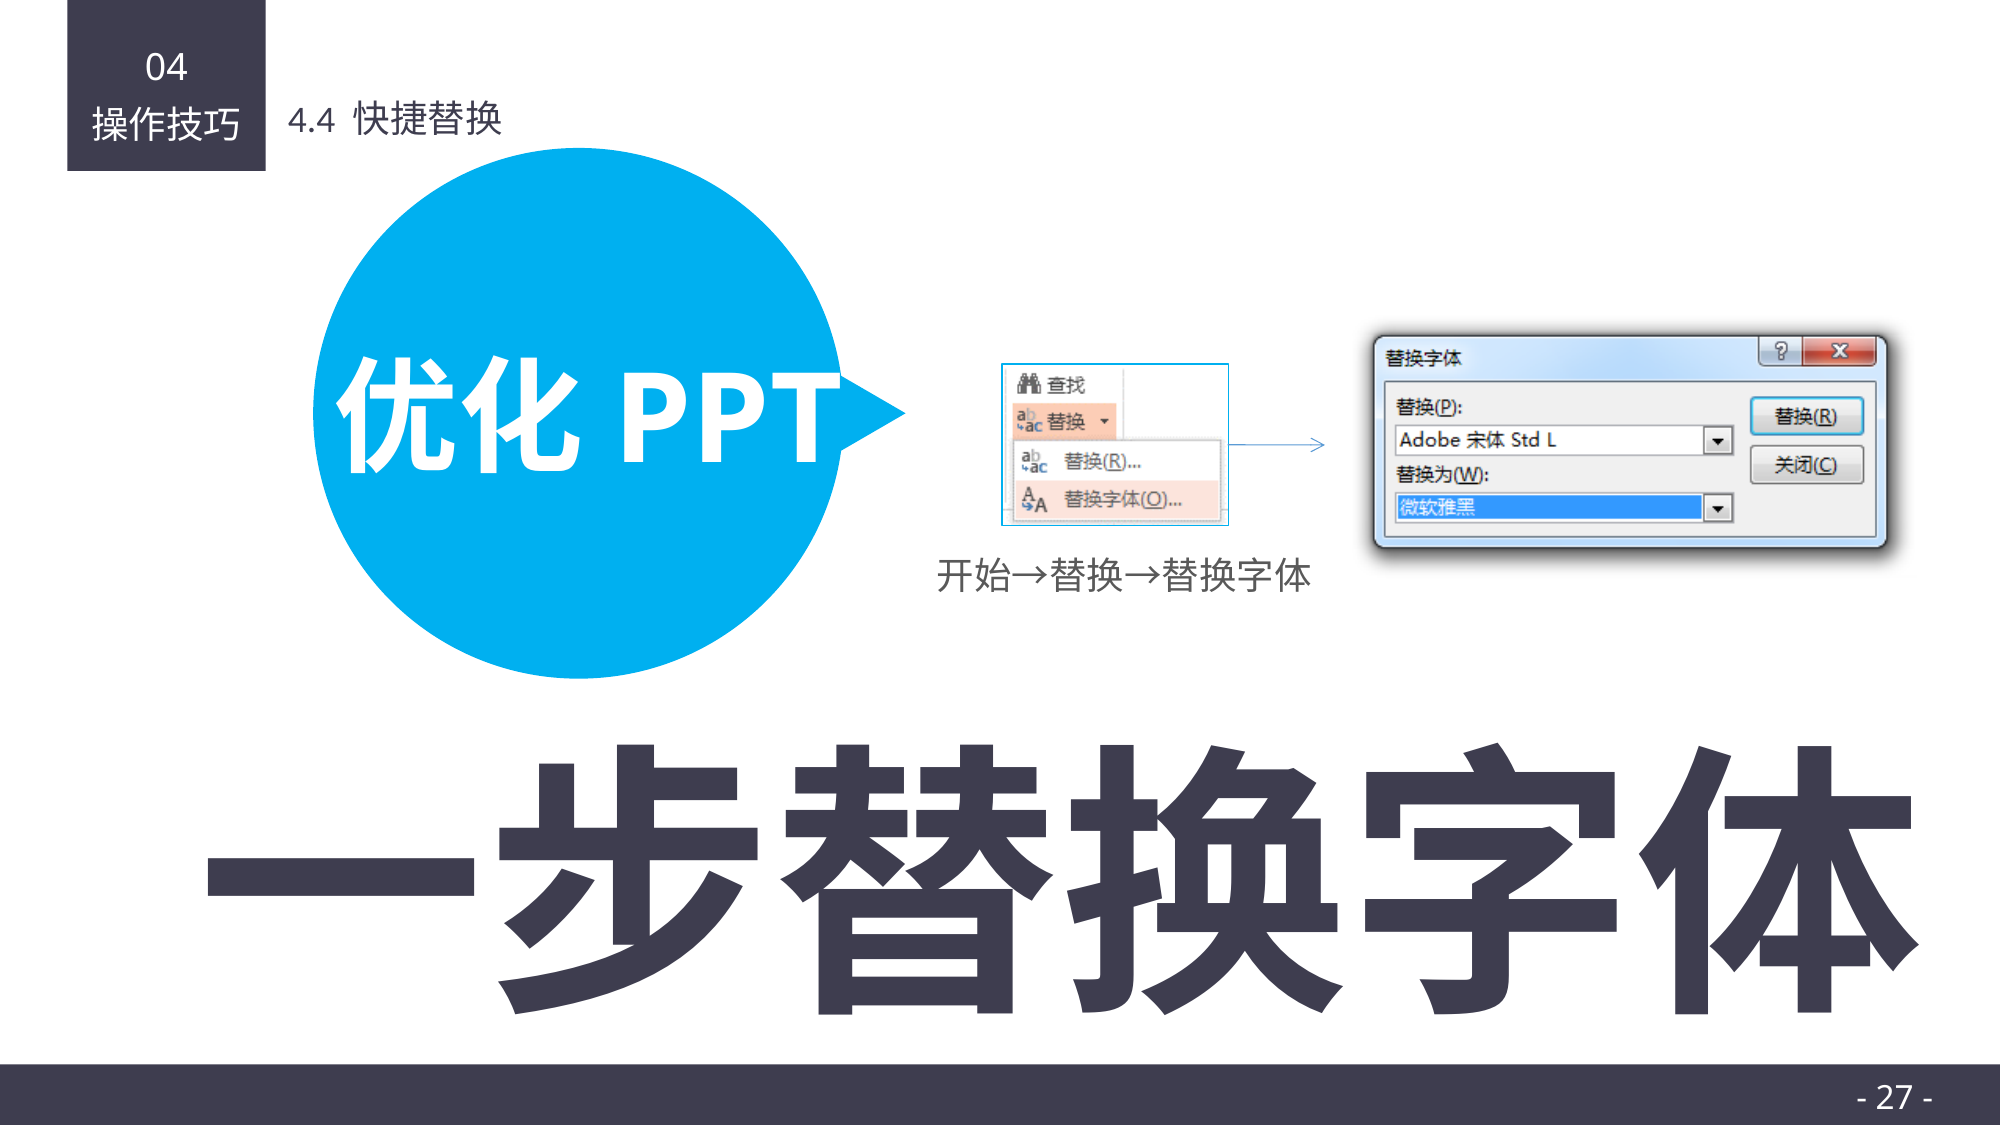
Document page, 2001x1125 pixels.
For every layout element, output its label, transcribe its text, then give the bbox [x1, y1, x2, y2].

picture [1004, 366, 1227, 524]
text_box 4.4 快捷替换 [273, 87, 928, 148]
text_box 一步替换字体 [183, 694, 1938, 1055]
picture [1342, 304, 1925, 586]
text_box 04 操作技巧 [67, 21, 266, 154]
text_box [312, 147, 906, 679]
text_box 开始→替换→替换字体 [921, 544, 1327, 605]
text_box [1233, 437, 1325, 453]
